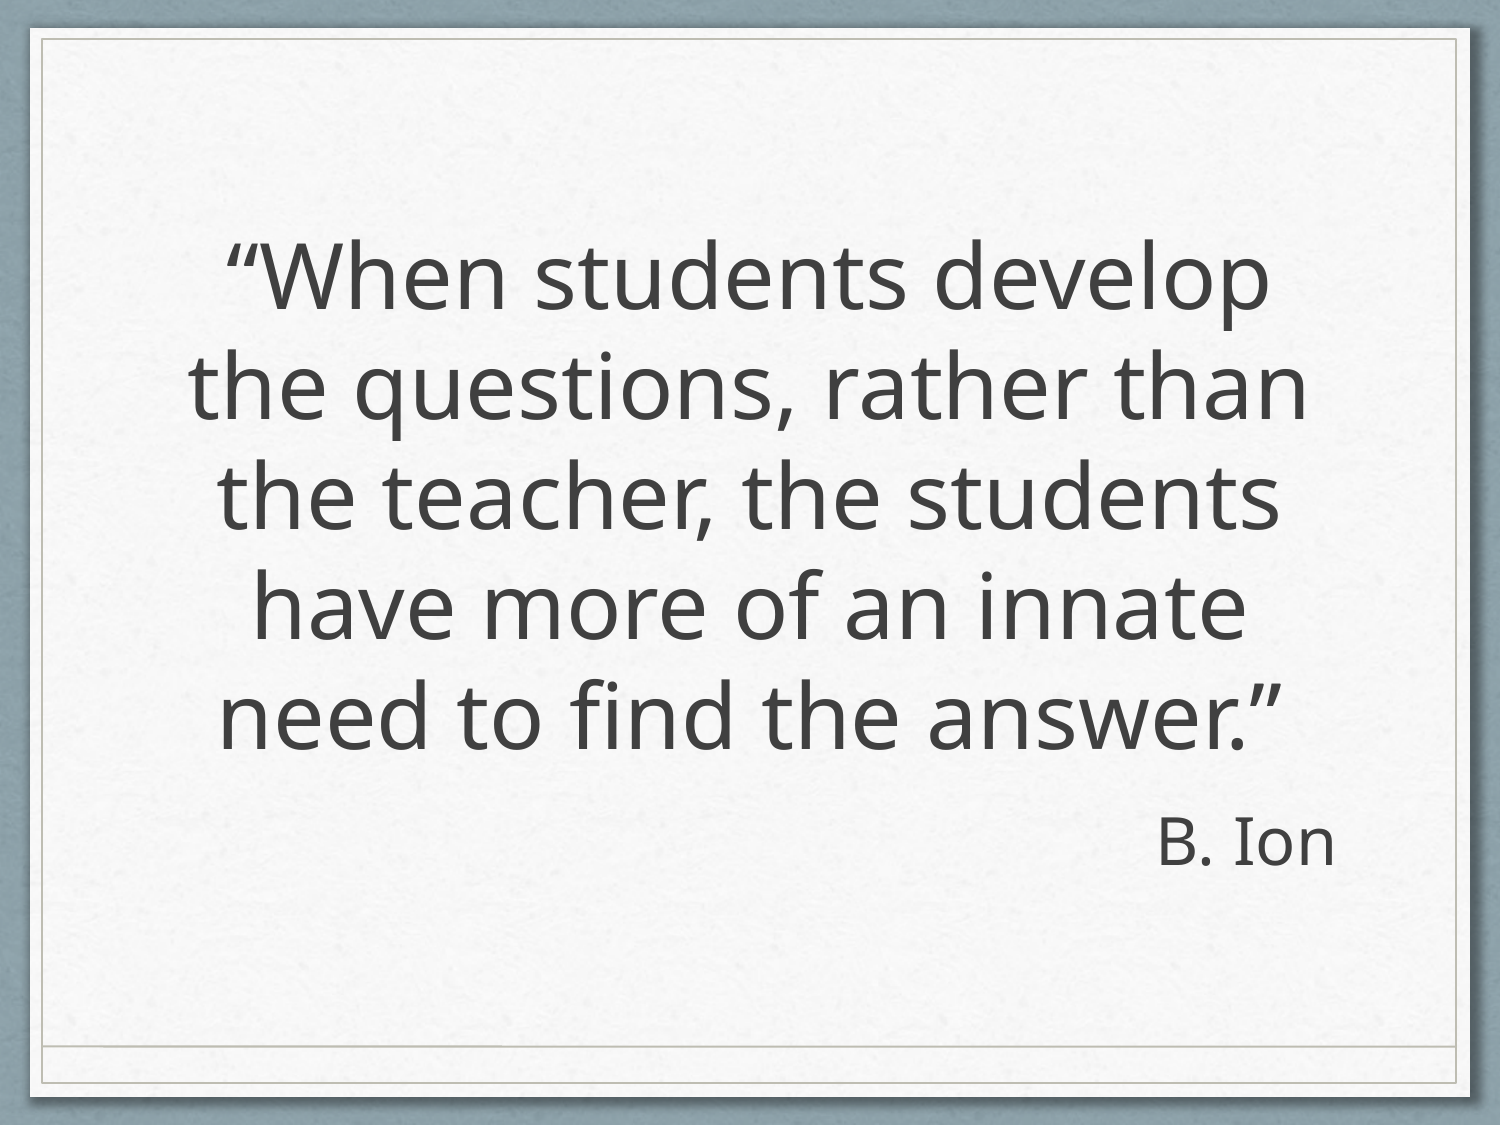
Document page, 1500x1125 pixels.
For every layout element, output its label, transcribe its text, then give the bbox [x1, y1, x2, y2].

picture [30, 28, 1470, 1097]
list B. Ion [147, 791, 1353, 1038]
title “When students develop the questions, rather than the teacher, the students have more of an innate need to find the answer.” [147, 500, 1353, 775]
